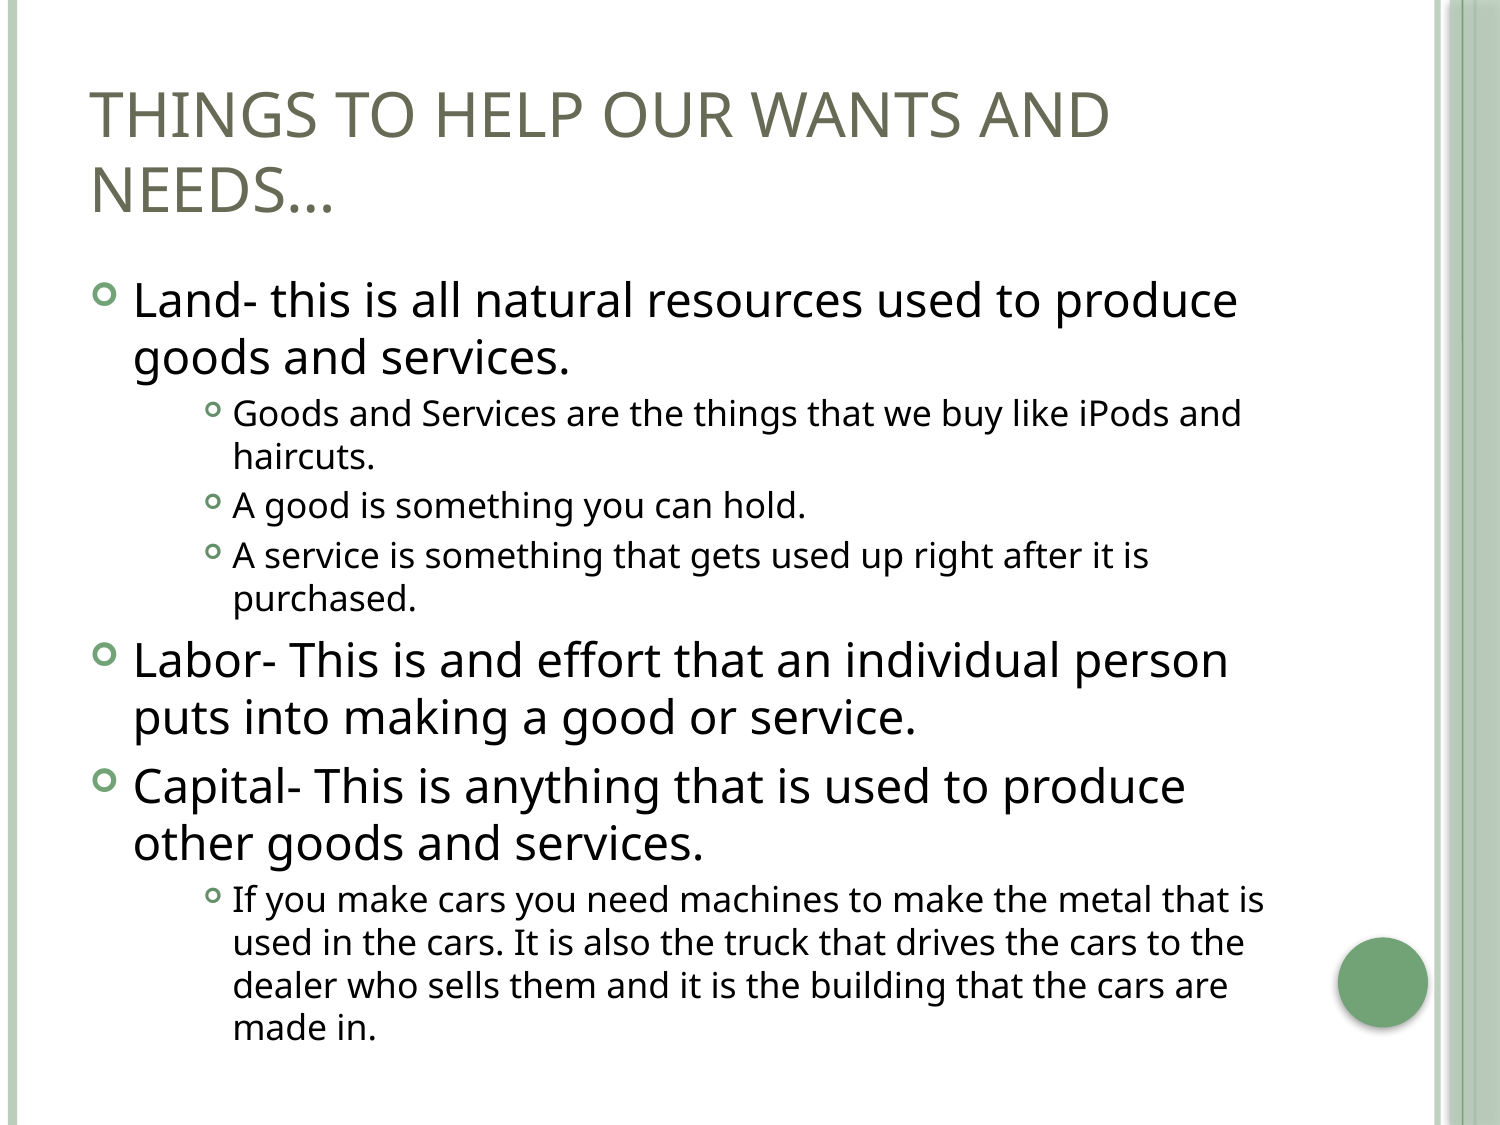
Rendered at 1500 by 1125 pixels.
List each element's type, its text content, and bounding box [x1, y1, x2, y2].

title Things to Help our Wants and Needs… [75, 45, 1300, 233]
list Land- this is all natural resources used to produce goods and services. Goods and Services are the things that we buy like iPods and haircuts. A good is something you can hold. A service is something that gets used up right after it is purchased. Labor- This is and effort that an individual person puts into making a good or service. Capital- This is anything that is used to produce other goods and services. If you make cars you need machines to make the metal that is used in the cars. It is also the truck that drives the cars to the dealer who sells them and it is the building that the cars are made in. [75, 262, 1300, 1062]
